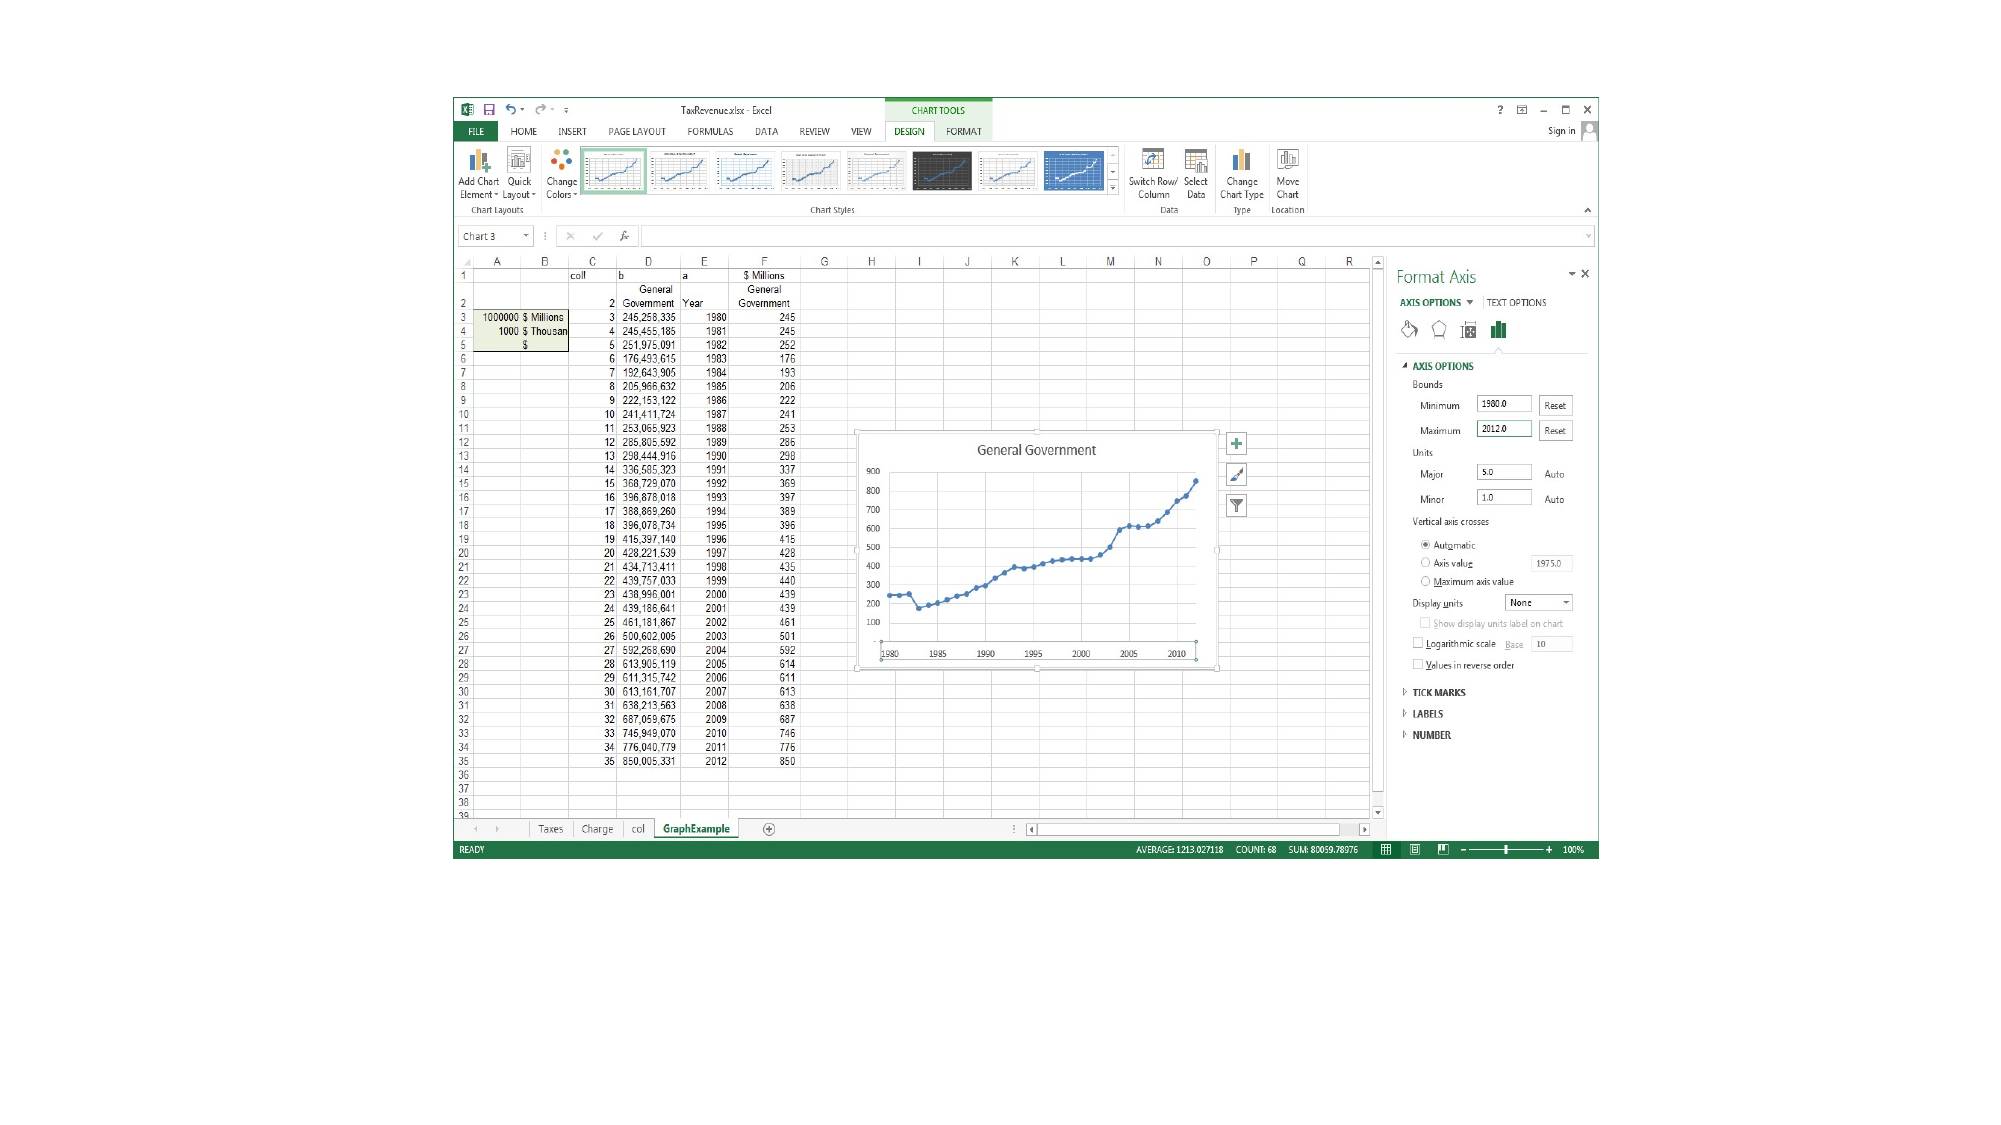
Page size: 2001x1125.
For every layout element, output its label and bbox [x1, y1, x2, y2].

picture [453, 97, 1599, 859]
